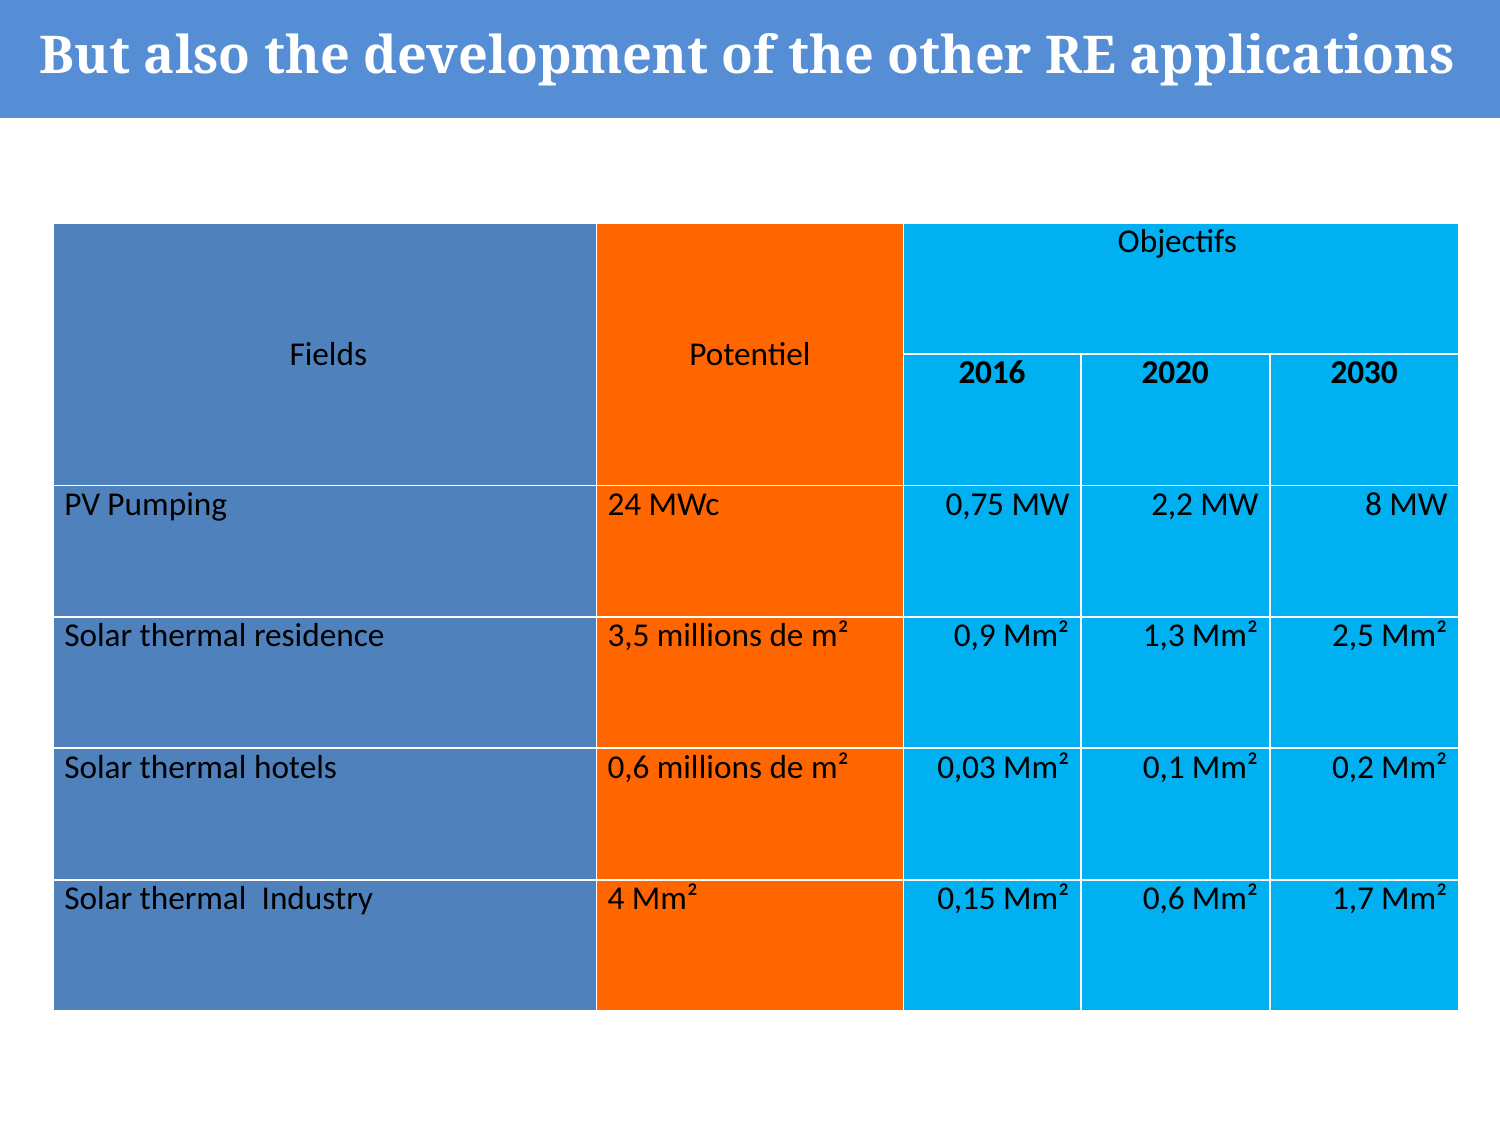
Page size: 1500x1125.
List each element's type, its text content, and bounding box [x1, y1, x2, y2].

table_cell Solar thermal residence [54, 618, 596, 747]
table_cell 0,6 Mm² [1082, 881, 1269, 1010]
table_cell Solar thermal Industry [54, 881, 596, 1010]
table_cell Solar thermal hotels [54, 749, 596, 879]
table_cell 3,5 millions de m² [597, 618, 903, 747]
table_cell 2016 [904, 355, 1080, 485]
table_header Objectifs [904, 224, 1458, 353]
table_cell 0,15 Mm² [904, 881, 1080, 1010]
text_box But also the development of the other RE applications [0, 0, 1500, 118]
table_cell 2,5 Mm² [1271, 618, 1458, 747]
table_cell 0,1 Mm² [1082, 749, 1269, 879]
table_header Potentiel [597, 224, 903, 485]
table_cell 1,3 Mm² [1082, 618, 1269, 747]
table_cell 0,75 MW [904, 486, 1080, 616]
table_cell 2,2 MW [1082, 486, 1269, 616]
table_cell 0,03 Mm² [904, 749, 1080, 879]
table_cell 2030 [1271, 355, 1458, 485]
table_cell 4 Mm² [597, 881, 903, 1010]
table_cell 0,9 Mm² [904, 618, 1080, 747]
table_cell 8 MW [1271, 486, 1458, 616]
table_cell 24 MWc [597, 486, 903, 616]
table_cell 2020 [1082, 355, 1269, 485]
table_cell 1,7 Mm² [1271, 881, 1458, 1010]
table_header Fields [54, 224, 596, 485]
table_cell 0,2 Mm² [1271, 749, 1458, 879]
table_cell 0,6 millions de m² [597, 749, 903, 879]
table_cell PV Pumping [54, 486, 596, 616]
